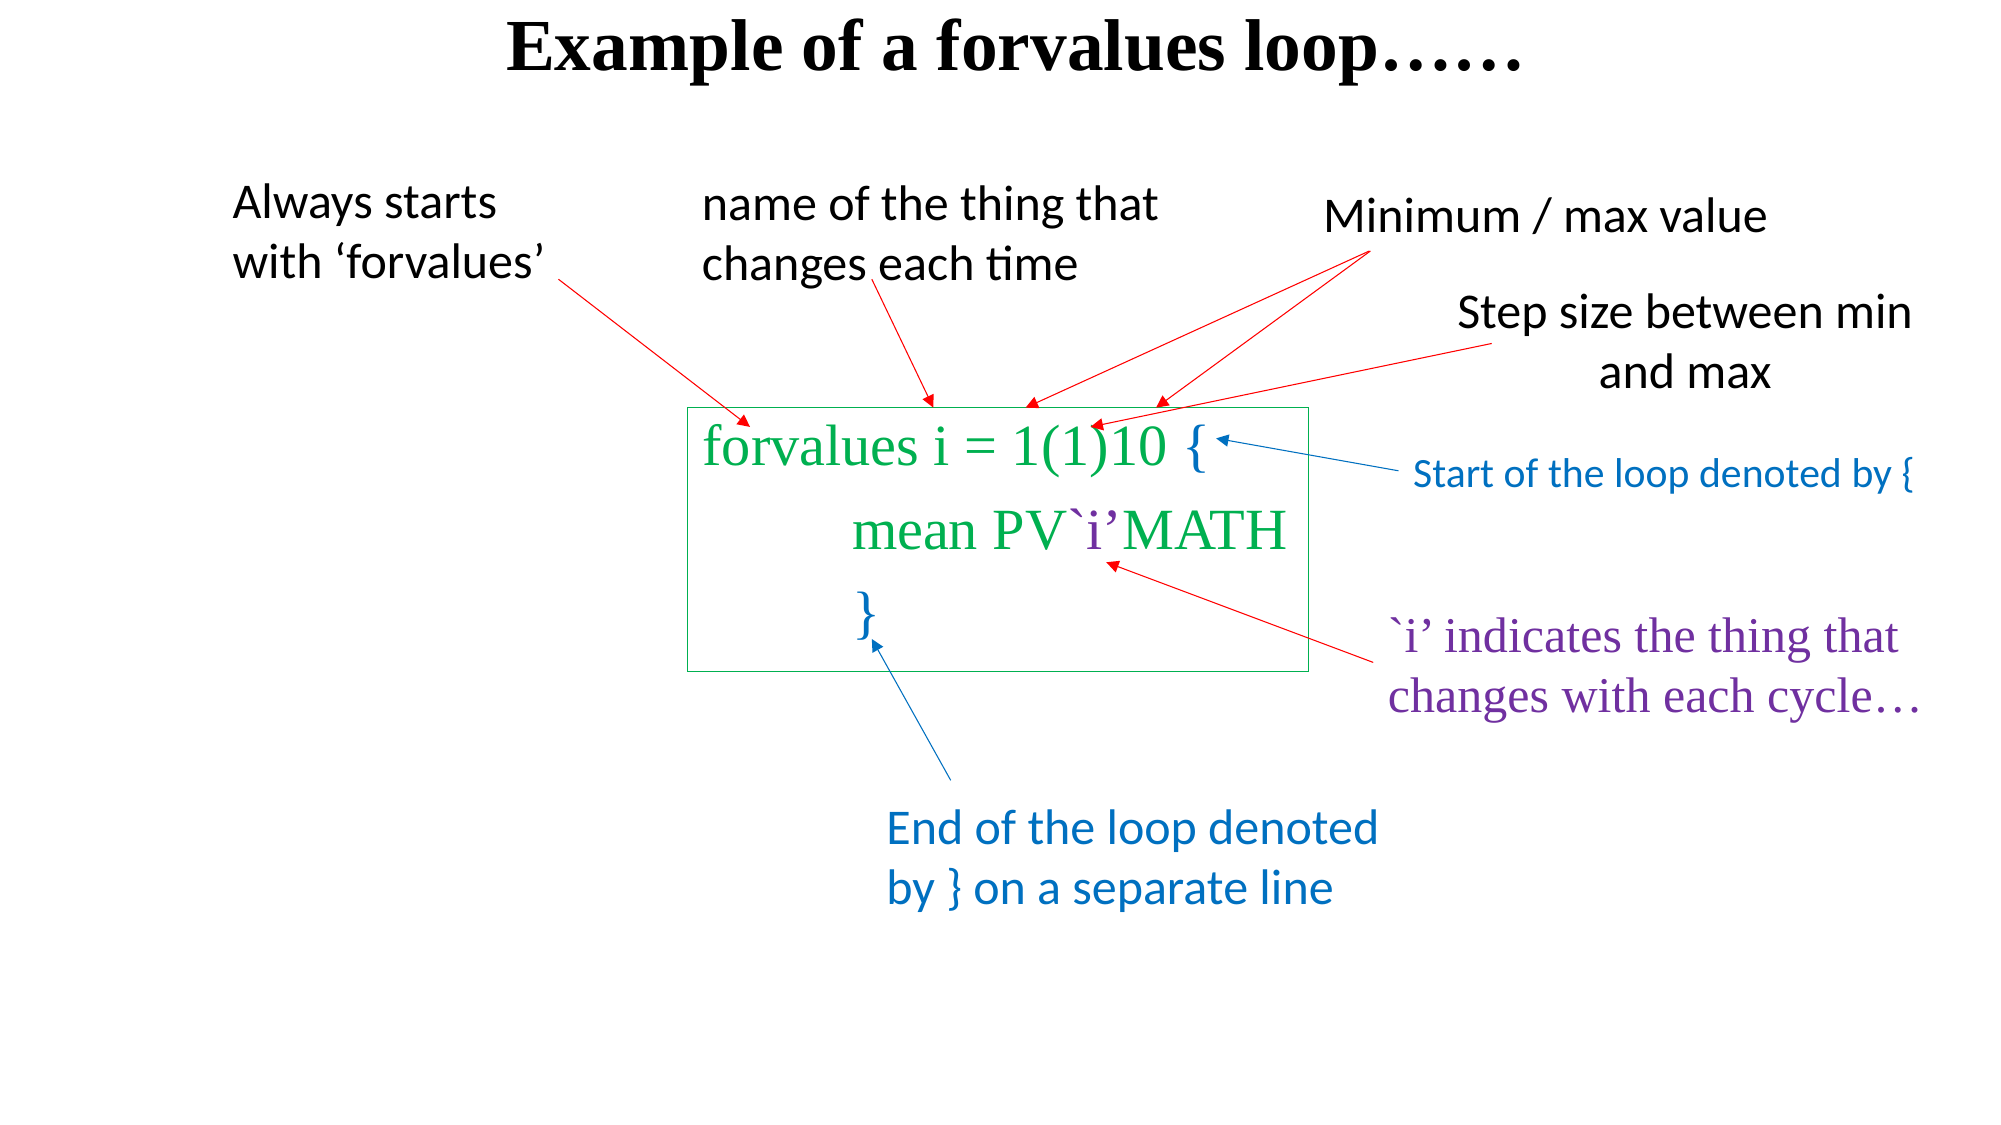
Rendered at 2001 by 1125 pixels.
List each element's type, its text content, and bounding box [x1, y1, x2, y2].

text_box name of the thing that changes each time [687, 162, 1217, 298]
list forvalues i = 1(1)10 { mean PV`i’MATH } [687, 407, 1309, 672]
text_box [1025, 251, 1156, 408]
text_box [871, 638, 951, 781]
text_box Start of the loop denoted by { [1398, 438, 1944, 504]
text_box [871, 279, 934, 408]
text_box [1106, 562, 1372, 664]
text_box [558, 279, 750, 427]
text_box End of the loop denoted by } on a separate line [871, 787, 1418, 922]
title Example of a forvalues loop…… [98, 0, 1936, 95]
text_box Step size between min and max [1441, 271, 1929, 407]
text_box Always starts with ‘forvalues’ [217, 161, 584, 297]
text_box Minimum / max value [1308, 175, 1838, 250]
text_box `i’ indicates the thing that changes with each cycle… [1373, 595, 1939, 730]
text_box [1216, 438, 1399, 472]
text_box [1090, 343, 1492, 427]
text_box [1156, 251, 1371, 343]
